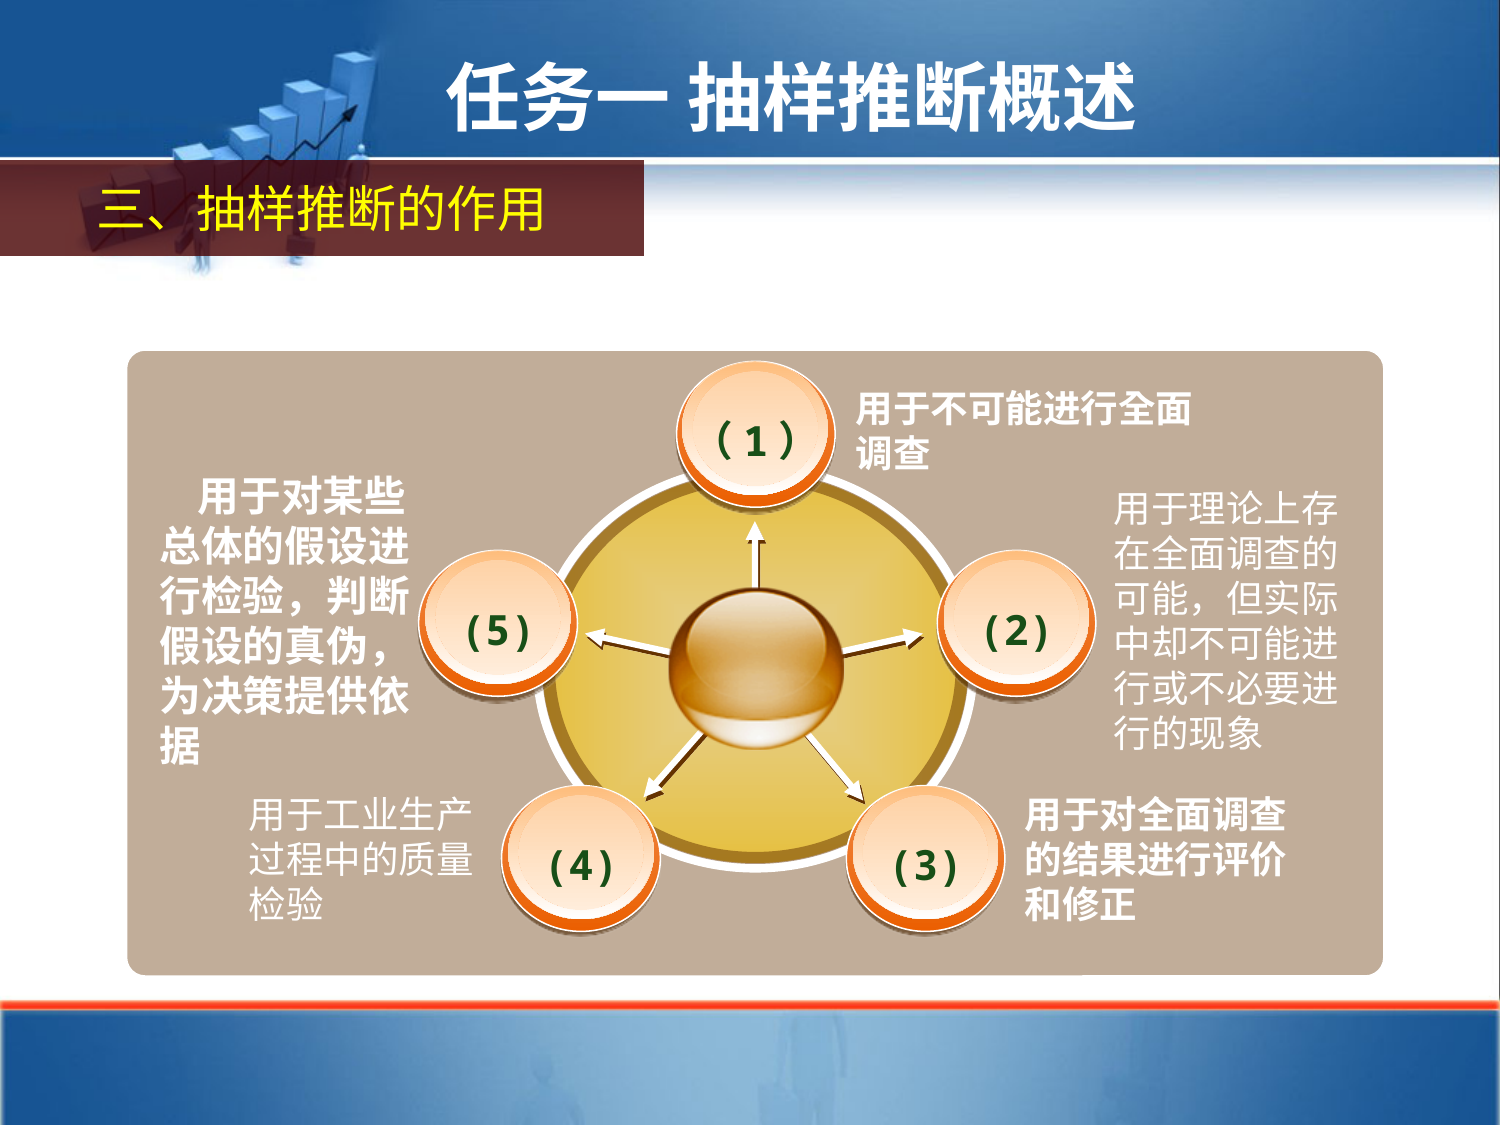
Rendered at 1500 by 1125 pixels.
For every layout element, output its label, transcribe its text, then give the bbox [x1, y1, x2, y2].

text_box 任务一 抽样推断概述 [395, 42, 1500, 148]
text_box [111, 349, 1400, 977]
text_box 三、抽样推断的作用 [0, 160, 644, 256]
picture [0, 0, 1500, 1125]
